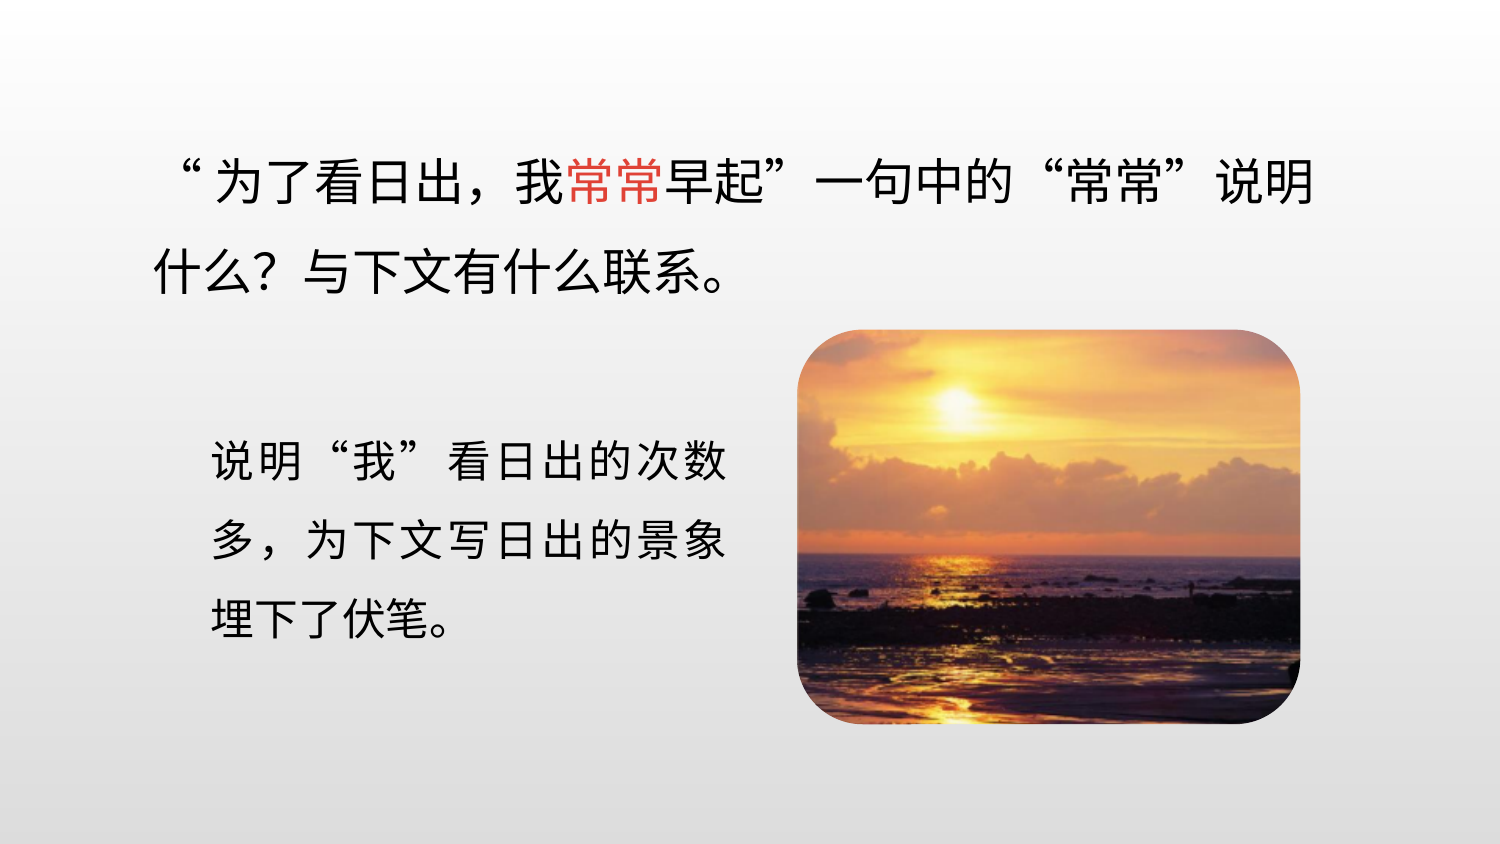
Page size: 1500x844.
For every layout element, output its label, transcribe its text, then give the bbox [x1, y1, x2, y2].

text_box “为了看日出，我常常早起”一句中的“常常”说明什么？与下文有什么联系。 [141, 115, 1359, 307]
picture [796, 329, 1301, 725]
text_box 说明“我”看日出的次数多，为下文写日出的景象埋下了伏笔。 [199, 402, 739, 650]
